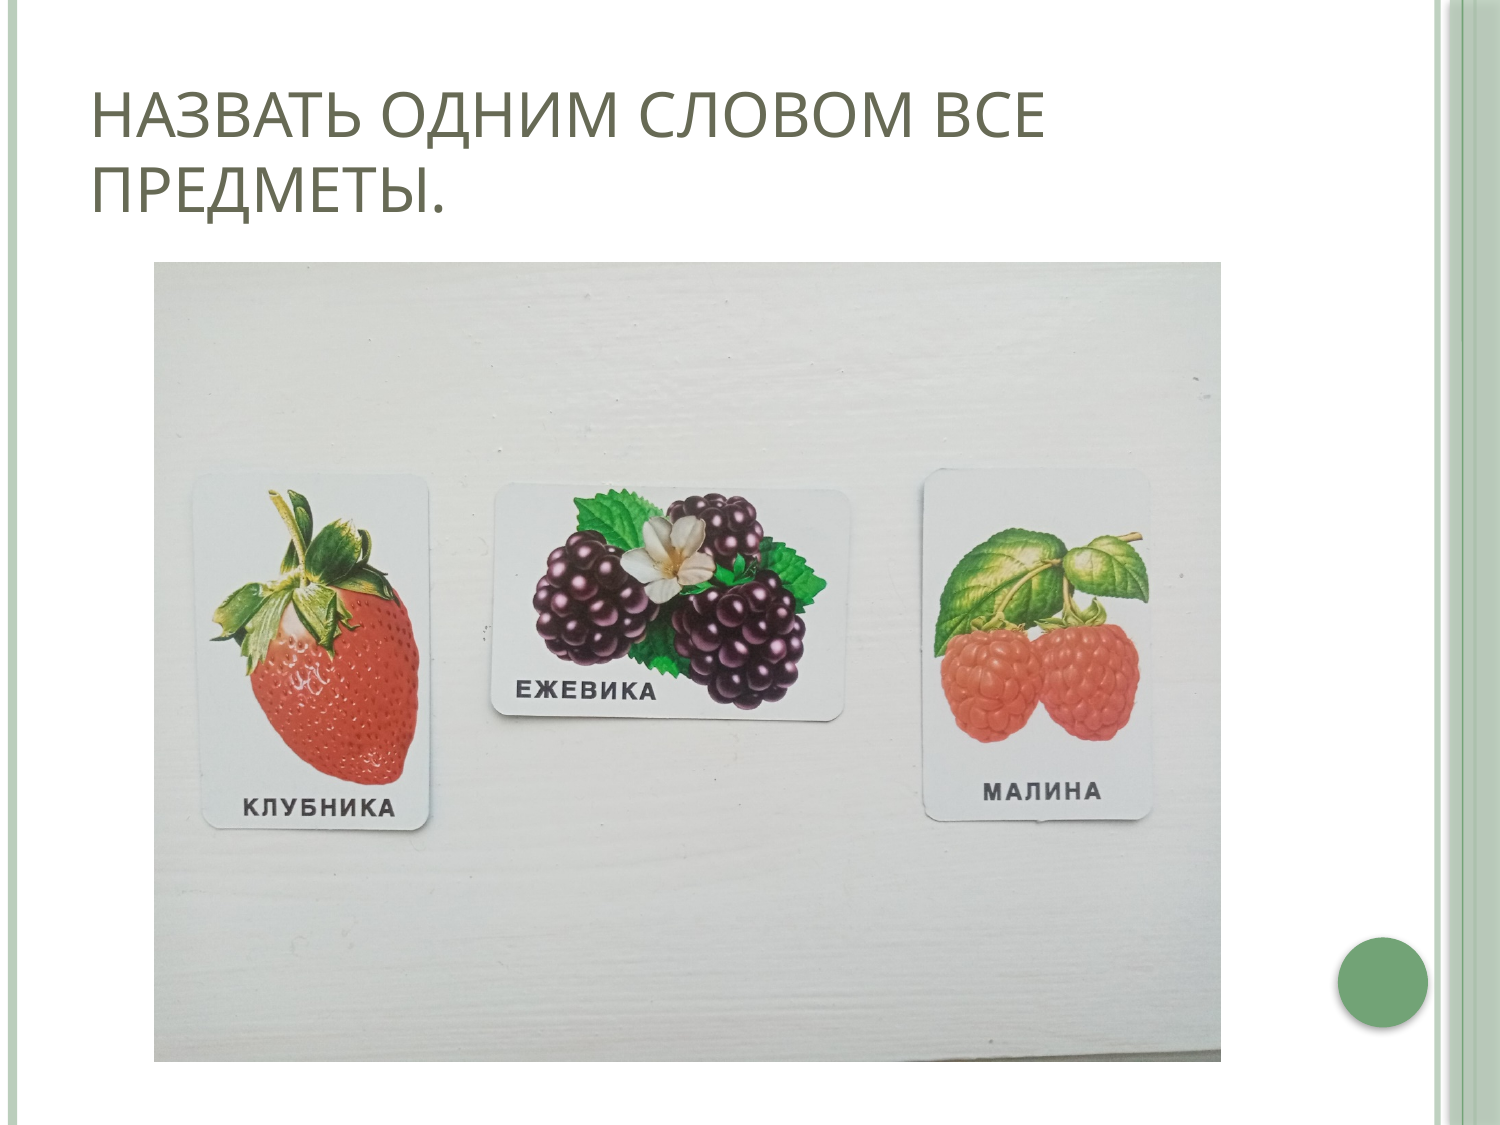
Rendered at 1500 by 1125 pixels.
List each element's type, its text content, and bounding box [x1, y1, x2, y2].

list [153, 261, 1221, 1063]
title Назвать одним словом все предметы. [75, 45, 1300, 233]
